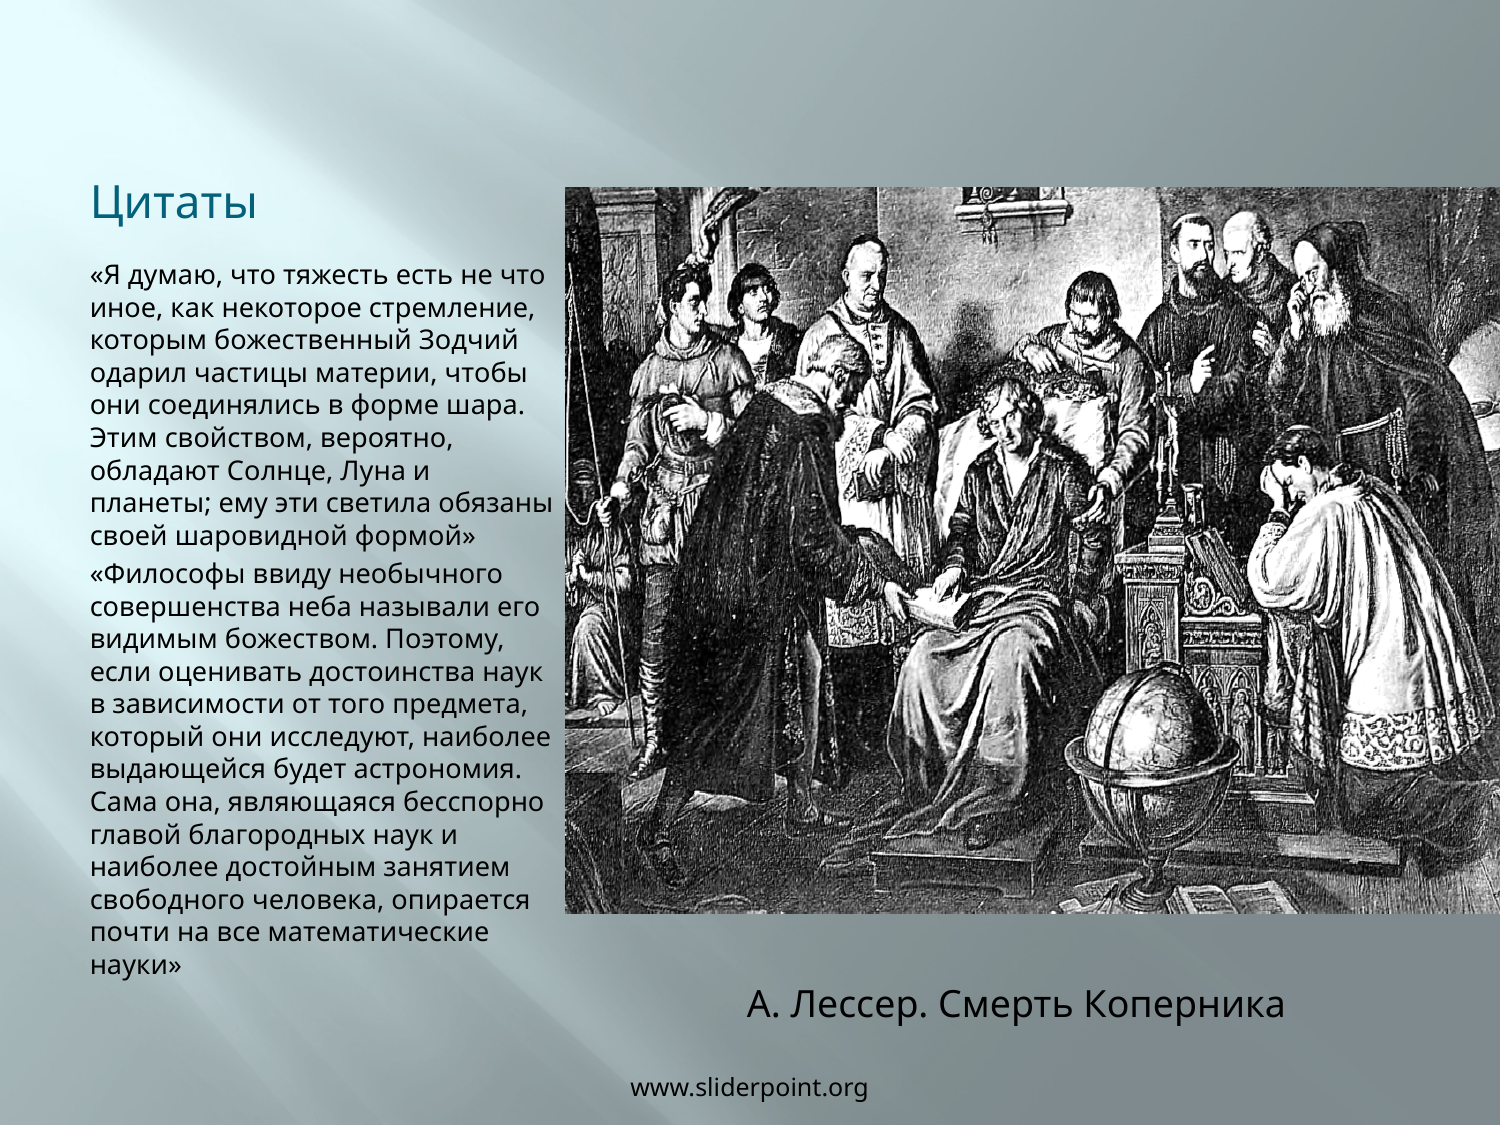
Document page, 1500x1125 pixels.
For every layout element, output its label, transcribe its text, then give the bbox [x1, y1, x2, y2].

title Цитаты [75, 44, 569, 236]
text_box А. Лессер. Смерть Коперника [732, 972, 1302, 1033]
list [565, 187, 1500, 915]
footer www.sliderpoint.org [512, 1052, 988, 1113]
list «Я думаю, что тяжесть есть не что иное, как некоторое стремление, которым божественный Зодчий одарил частицы материи, чтобы они соединялись в форме шара. Этим свойством, вероятно, обладают Солнце, Луна и планеты; ему эти светила обязаны своей шаровидной формой» «Философы ввиду необычного совершенства неба называли его видимым божеством. Поэтому, если оценивать достоинства наук в зависимости от того предмета, который они исследуют, наиболее выдающейся будет астрономия. Сама она, являющаяся бесспорно главой благородных наук и наиболее достойным занятием свободного человека, опирается почти на все математические науки» [75, 249, 569, 1005]
